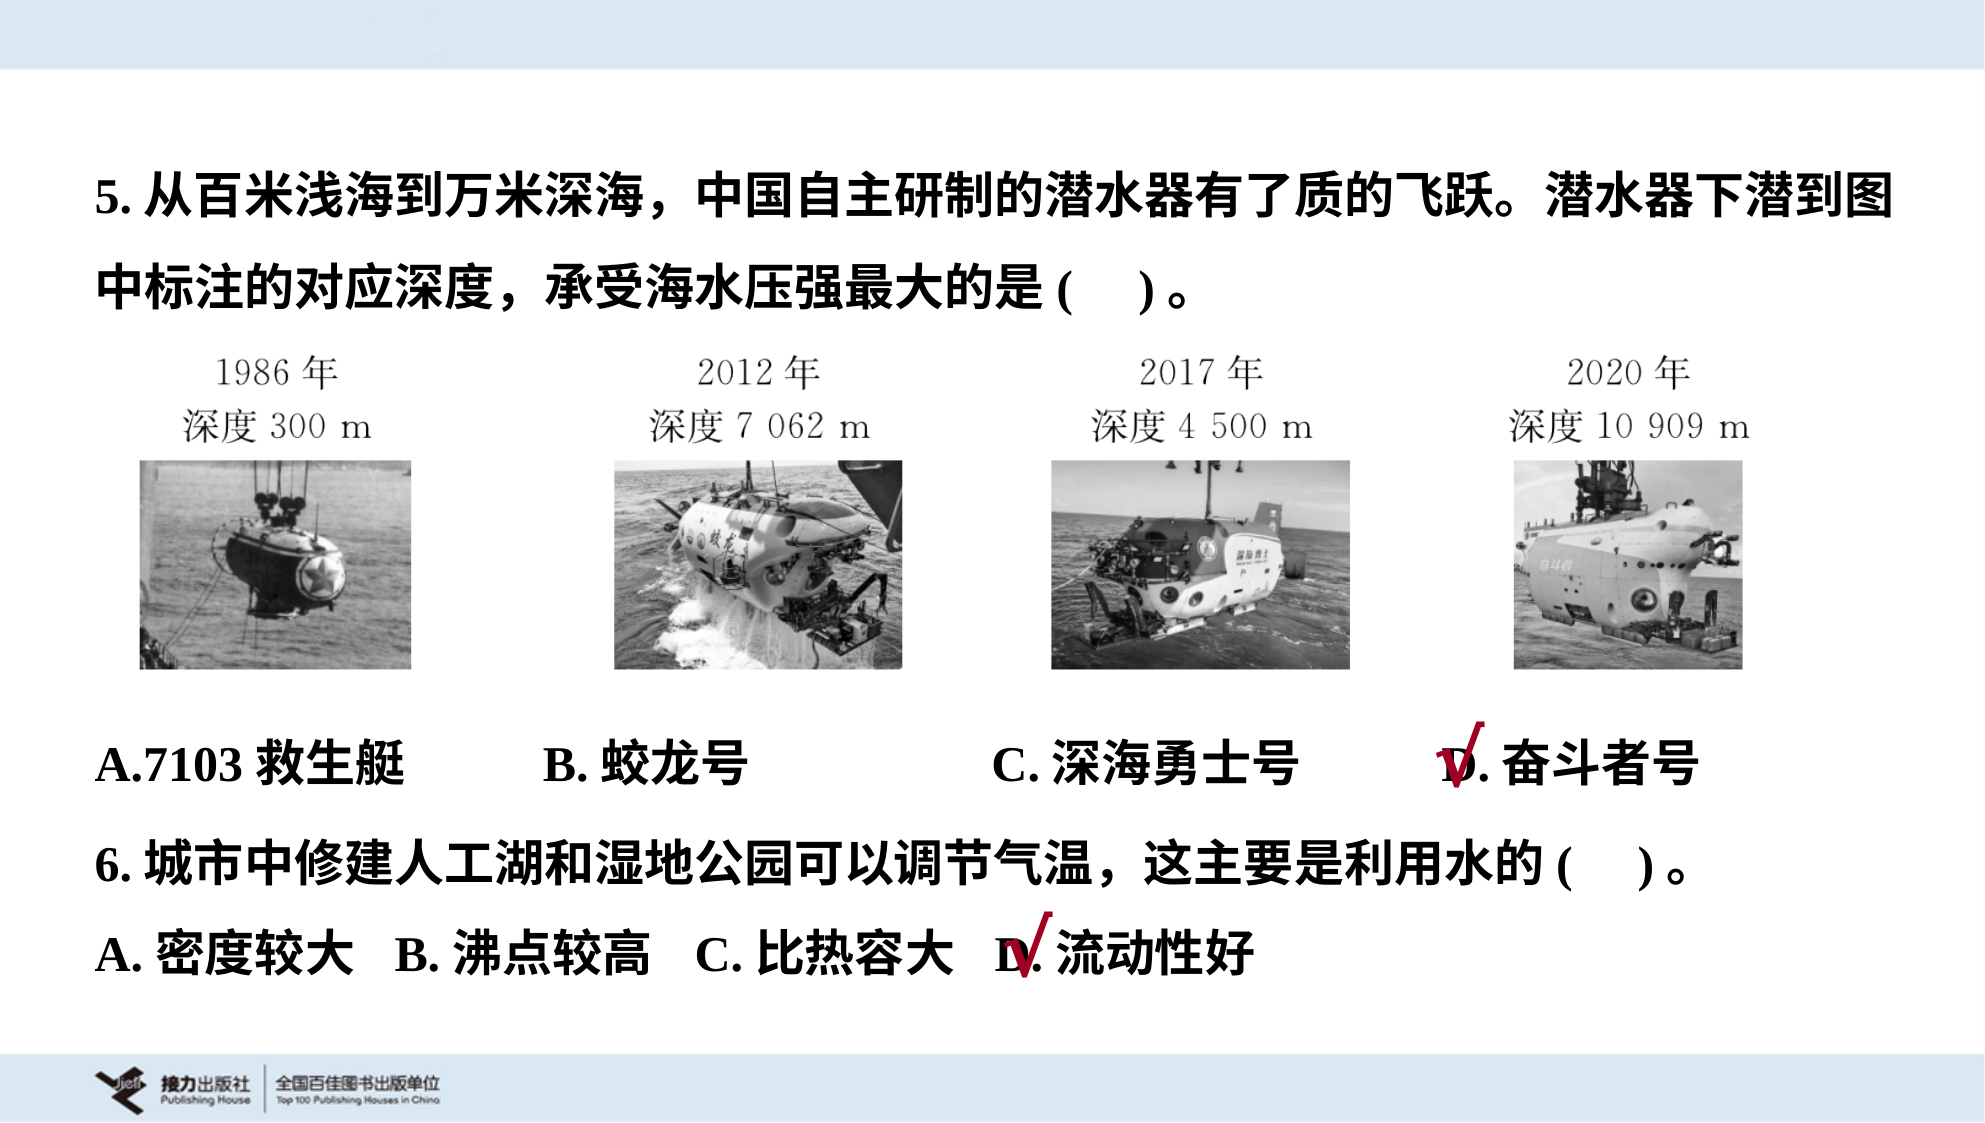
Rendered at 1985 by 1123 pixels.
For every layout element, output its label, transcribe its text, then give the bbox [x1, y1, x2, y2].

text_box 5.从百米浅海到万米深海，中国自主研制的潜水器有了质的飞跃。潜水器下潜到图 中标注的对应深度，承受海水压强最大的是( )。 [94, 131, 1892, 315]
picture [0, 0, 1985, 1122]
text_box D.奋斗者号 [1441, 703, 1890, 791]
text_box B.蛟龙号 [543, 703, 991, 791]
text_box √ [1433, 708, 1486, 802]
text_box C.深海勇士号 [991, 703, 1440, 791]
text_box A.密度较大 B.沸点较高 C.比热容大 D.流动性好 [94, 893, 1892, 982]
text_box A.7103救生艇 [94, 703, 543, 791]
text_box √ [1001, 899, 1054, 992]
text_box 6.城市中修建人工湖和湿地公园可以调节气温，这主要是利用水的( )。 [94, 804, 1892, 892]
